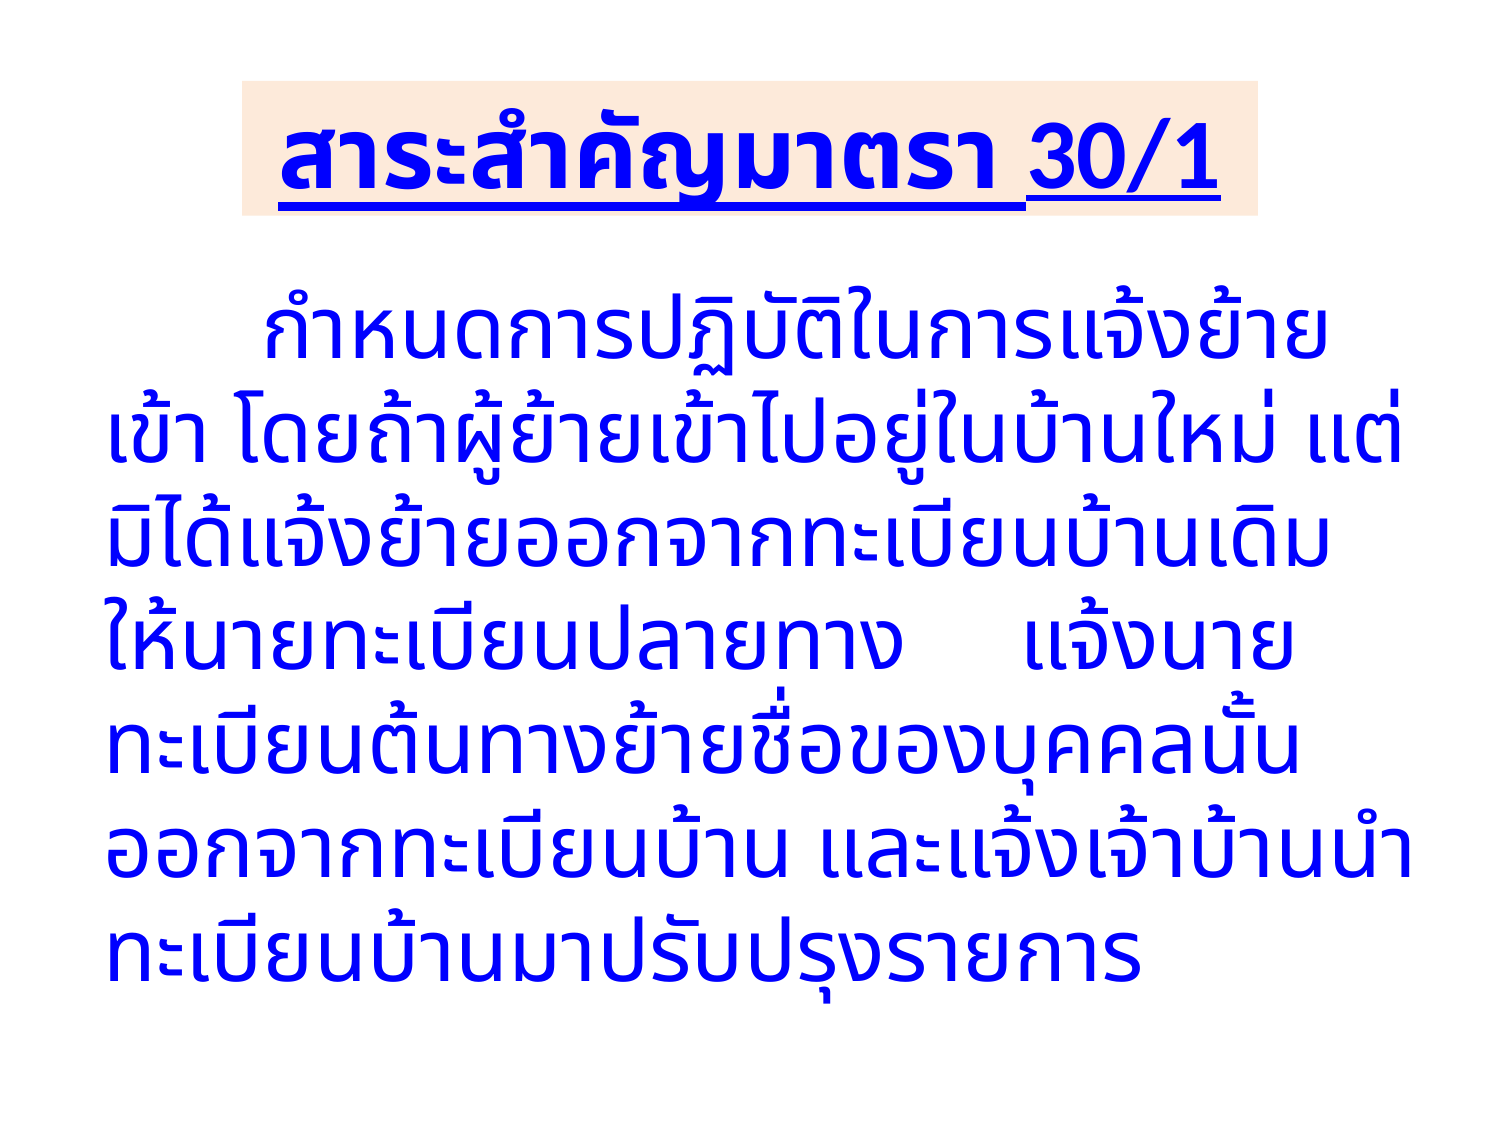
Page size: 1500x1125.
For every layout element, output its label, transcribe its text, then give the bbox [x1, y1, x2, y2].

title กำหนดการปฏิบัติในการแจ้งย้ายเข้า โดยถ้าผู้ย้ายเข้าไปอยู่ในบ้านใหม่ แต่มิได้แจ้งย้ายออกจากทะเบียนบ้านเดิม ให้นายทะเบียนปลายทาง แจ้งนายทะเบียนต้นทางย้ายชื่อของบุคคลนั้นออกจากทะเบียนบ้าน และแจ้งเจ้าบ้านนำทะเบียนบ้านมาปรับปรุงรายการ [88, 226, 1436, 1045]
text_box สาระสำคัญมาตรา 30/1 [242, 80, 1258, 216]
